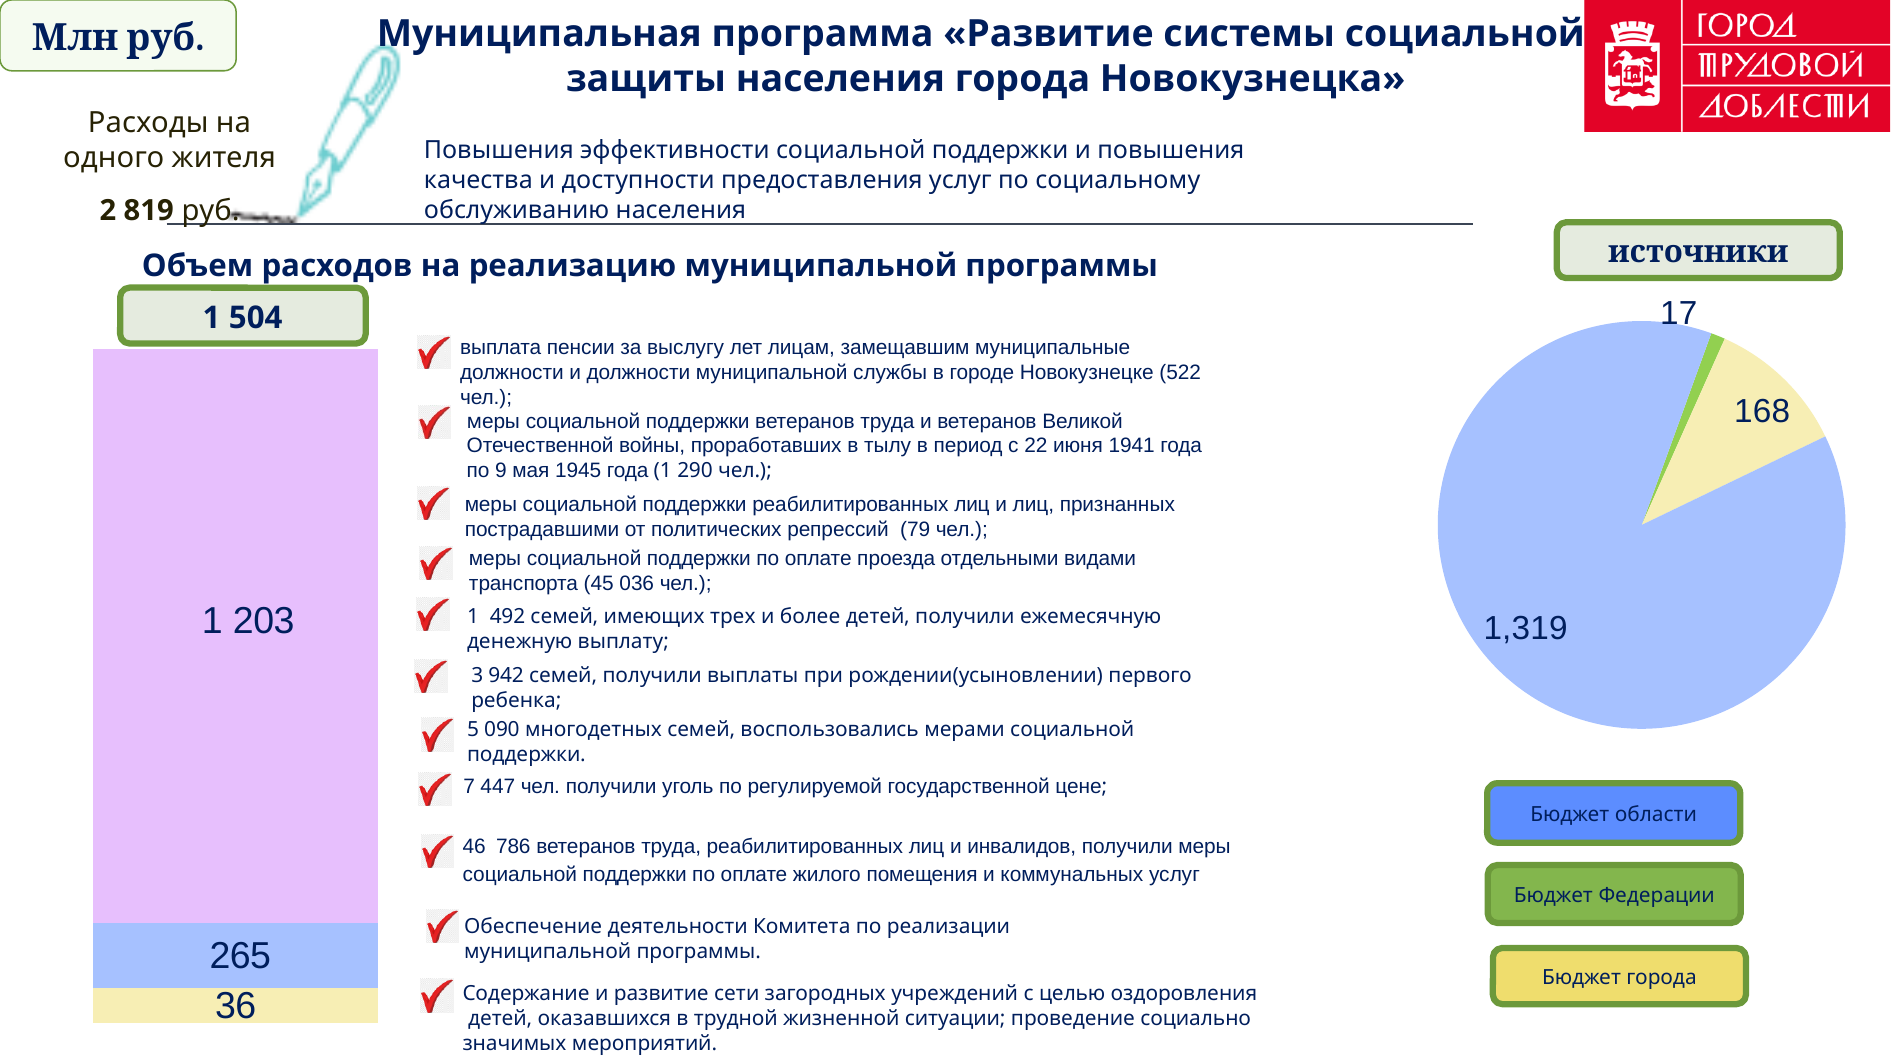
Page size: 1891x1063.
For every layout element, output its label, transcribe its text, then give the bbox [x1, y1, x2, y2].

picture [185, 0, 407, 223]
text_box меры социальной поддержки реабилитированных лиц и лиц, признанных пострадавшими от политических репрессий (79 чел.); [599, 483, 1211, 537]
picture [417, 334, 451, 369]
text_box Бюджет города [1489, 944, 1750, 1008]
picture [419, 546, 453, 581]
text_box 46 786 ветеранов труда, реабилитированных лиц и инвалидов, получили меры социальной поддержки по оплате жилого помещения и коммунальных услуг [599, 808, 1309, 894]
picture [414, 659, 448, 694]
picture [426, 909, 460, 944]
text_box Бюджет области [1483, 796, 1744, 846]
picture [416, 596, 450, 631]
text_box Повышения эффективности социальной поддержки и повышения качества и доступности предоставления услуг по социальному обслуживанию населения [413, 126, 1340, 223]
text_box Объем расходов на реализацию муниципальной программы [75, 236, 1226, 293]
text_box Млн руб. [0, 0, 185, 74]
text_box 5 090 многодетных семей, воспользовались мерами социальной поддержки. [599, 719, 1194, 774]
picture [418, 771, 452, 806]
text_box меры социальной поддержки ветеранов труда и ветеранов Великой Отечественной войны, проработавших в тылу в период с 22 июня 1941 года по 9 мая 1945 года (1 290 чел.); [599, 399, 1230, 490]
picture [420, 834, 454, 869]
text_box меры социальной поддержки по оплате проезда отдельными видами транспорта (45 036 чел.); [599, 537, 1221, 603]
text_box выплата пенсии за выслугу лет лицам, замещавшим муниципальные должности и должности муниципальной службы в городе Новокузнецке (522 чел.); [599, 326, 1255, 417]
chart [1314, 266, 1891, 784]
text_box Обеспечение деятельности Комитета по реализации муниципальной программы. [599, 905, 1194, 971]
picture [418, 405, 452, 439]
chart [0, 287, 592, 1030]
text_box Бюджет Федерации [1484, 861, 1744, 927]
picture [417, 486, 451, 521]
text_box 1 492 семей, имеющих трех и более детей, получили ежемесячную денежную выплату; [599, 603, 1213, 653]
picture [1584, 0, 1891, 132]
text_box источники [1553, 219, 1843, 265]
text_box Содержание и развитие сети загородных учреждений с целью оздоровления детей, оказавшихся в трудной жизненной ситуации; проведение социально значимых мероприятий. [447, 972, 1312, 1062]
text_box 3 942 семей, получили выплаты при рождении(усыновлении) первого ребенка; [599, 653, 1223, 719]
text_box Расходы на одного жителя 2 819 руб. [41, 96, 178, 234]
text_box Муниципальная программа «Развитие системы социальной защиты населения города Новокузнецка» [407, 0, 1584, 109]
picture [420, 978, 454, 1013]
text_box 7 447 чел. получили уголь по регулируемой государственной цене; [599, 765, 1184, 806]
picture [420, 717, 454, 752]
